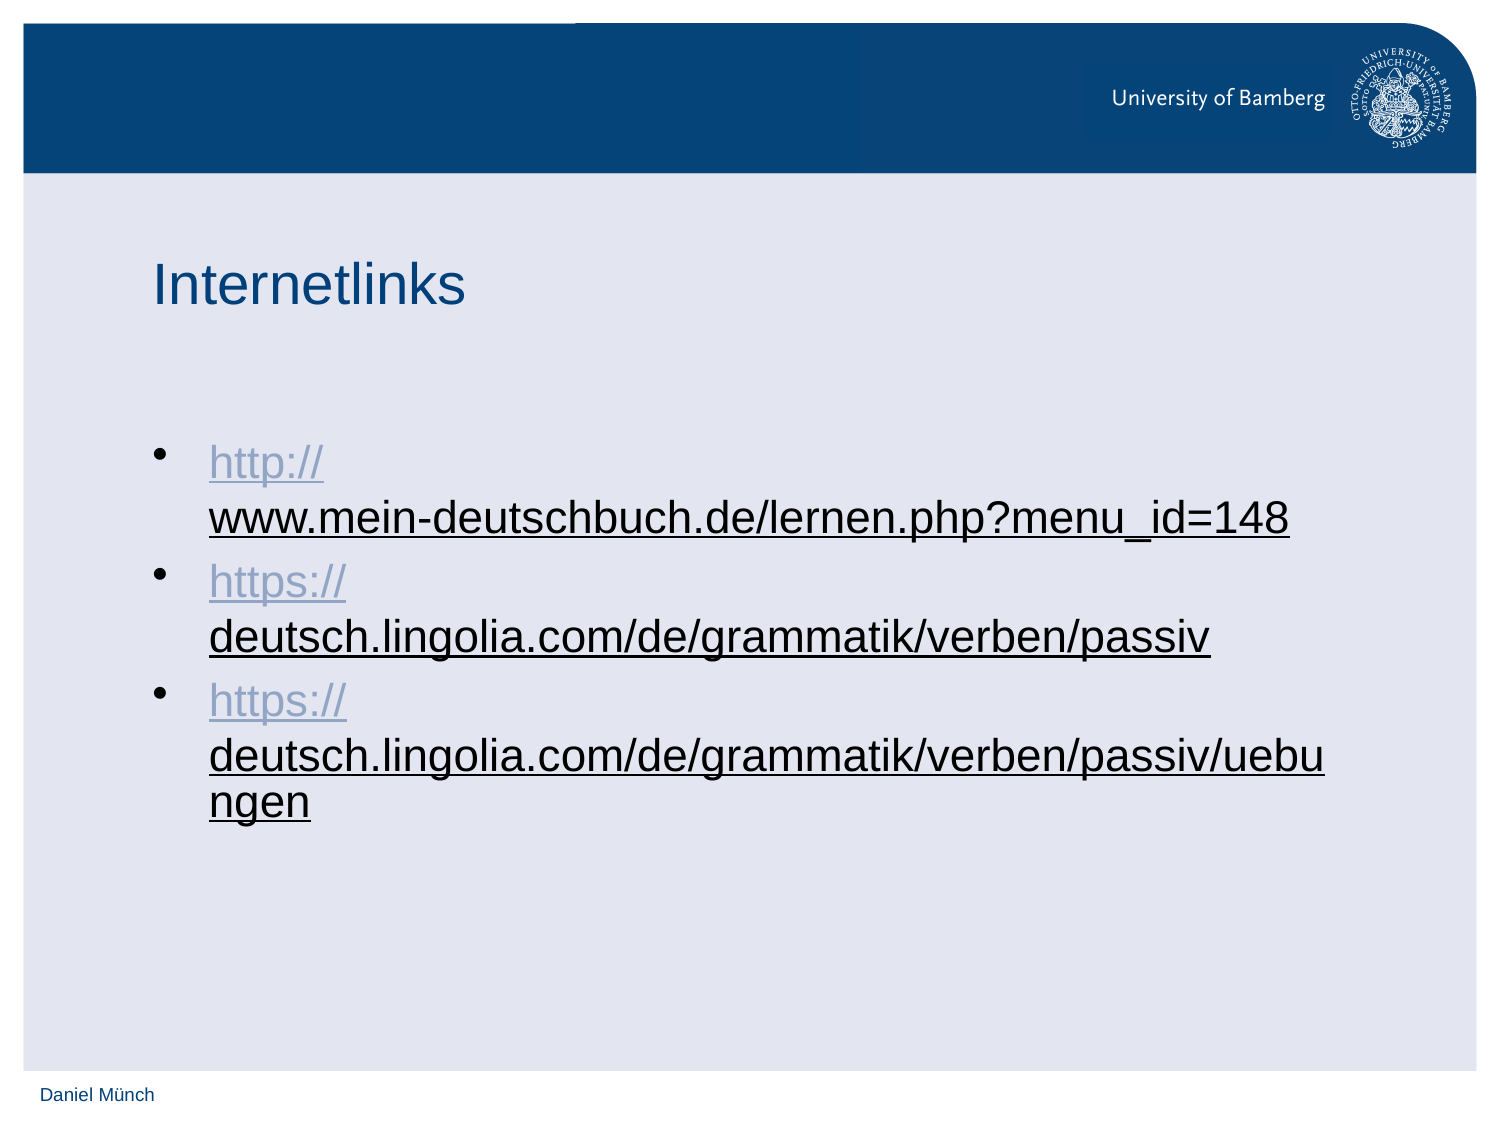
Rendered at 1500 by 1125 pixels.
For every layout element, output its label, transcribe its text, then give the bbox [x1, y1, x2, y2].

title Internetlinks [137, 187, 1363, 375]
picture [0, 0, 1500, 1125]
list http://www.mein-deutschbuch.de/lernen.php?menu_id=148 https://deutsch.lingolia.com/de/grammatik/verben/passiv https://deutsch.lingolia.com/de/grammatik/verben/passiv/uebungen [137, 425, 1363, 1008]
